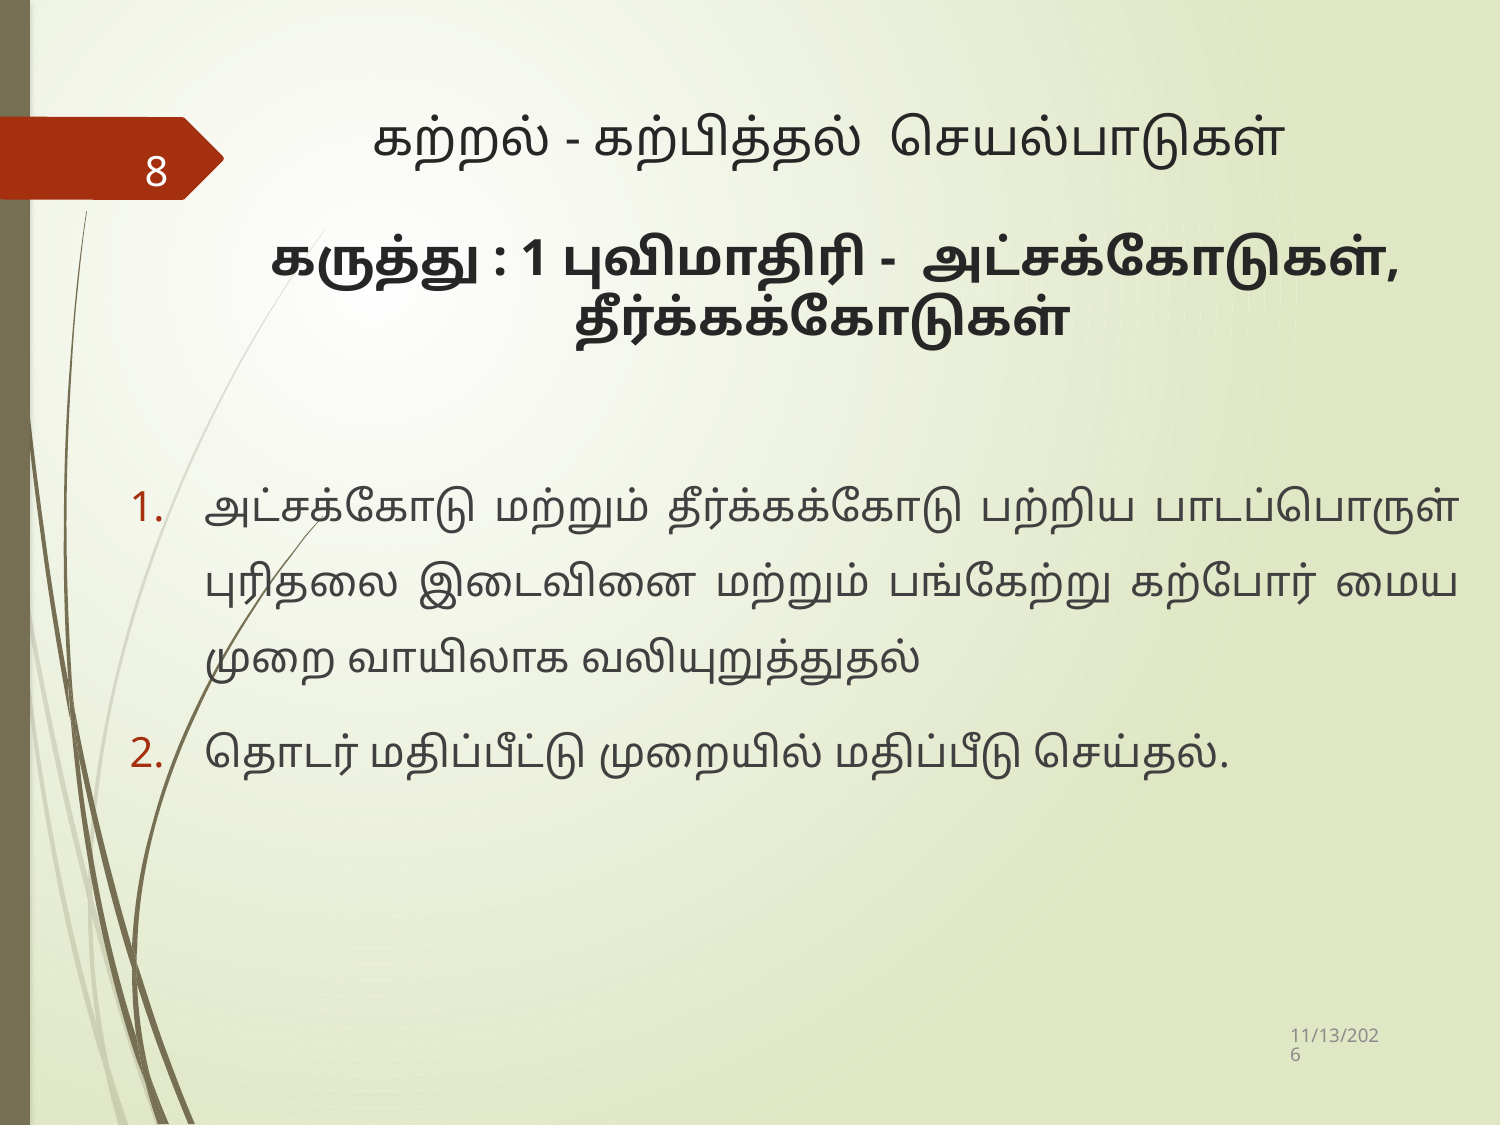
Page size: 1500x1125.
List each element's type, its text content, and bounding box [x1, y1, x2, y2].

list அட்சக்கோடு மற்றும் தீர்க்கக்கோடு பற்றிய பாடப்பொருள் புரிதலை இடைவினை மற்றும் பங்கேற்று கற்போர் மைய முறை வாயிலாக வலியுறுத்துதல் தொடர் மதிப்பீட்டு முறையில் மதிப்பீடு செய்தல். [50, 447, 1475, 1068]
slide_number 8 [87, 143, 184, 204]
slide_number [1275, 1006, 1401, 1068]
title கற்றல் - கற்பித்தல் செயல்பாடுகள் கருத்து : 1 புவிமாதிரி - அட்சக்கோடுகள், தீர்க்கக்கோடுகள் [183, 98, 1475, 413]
